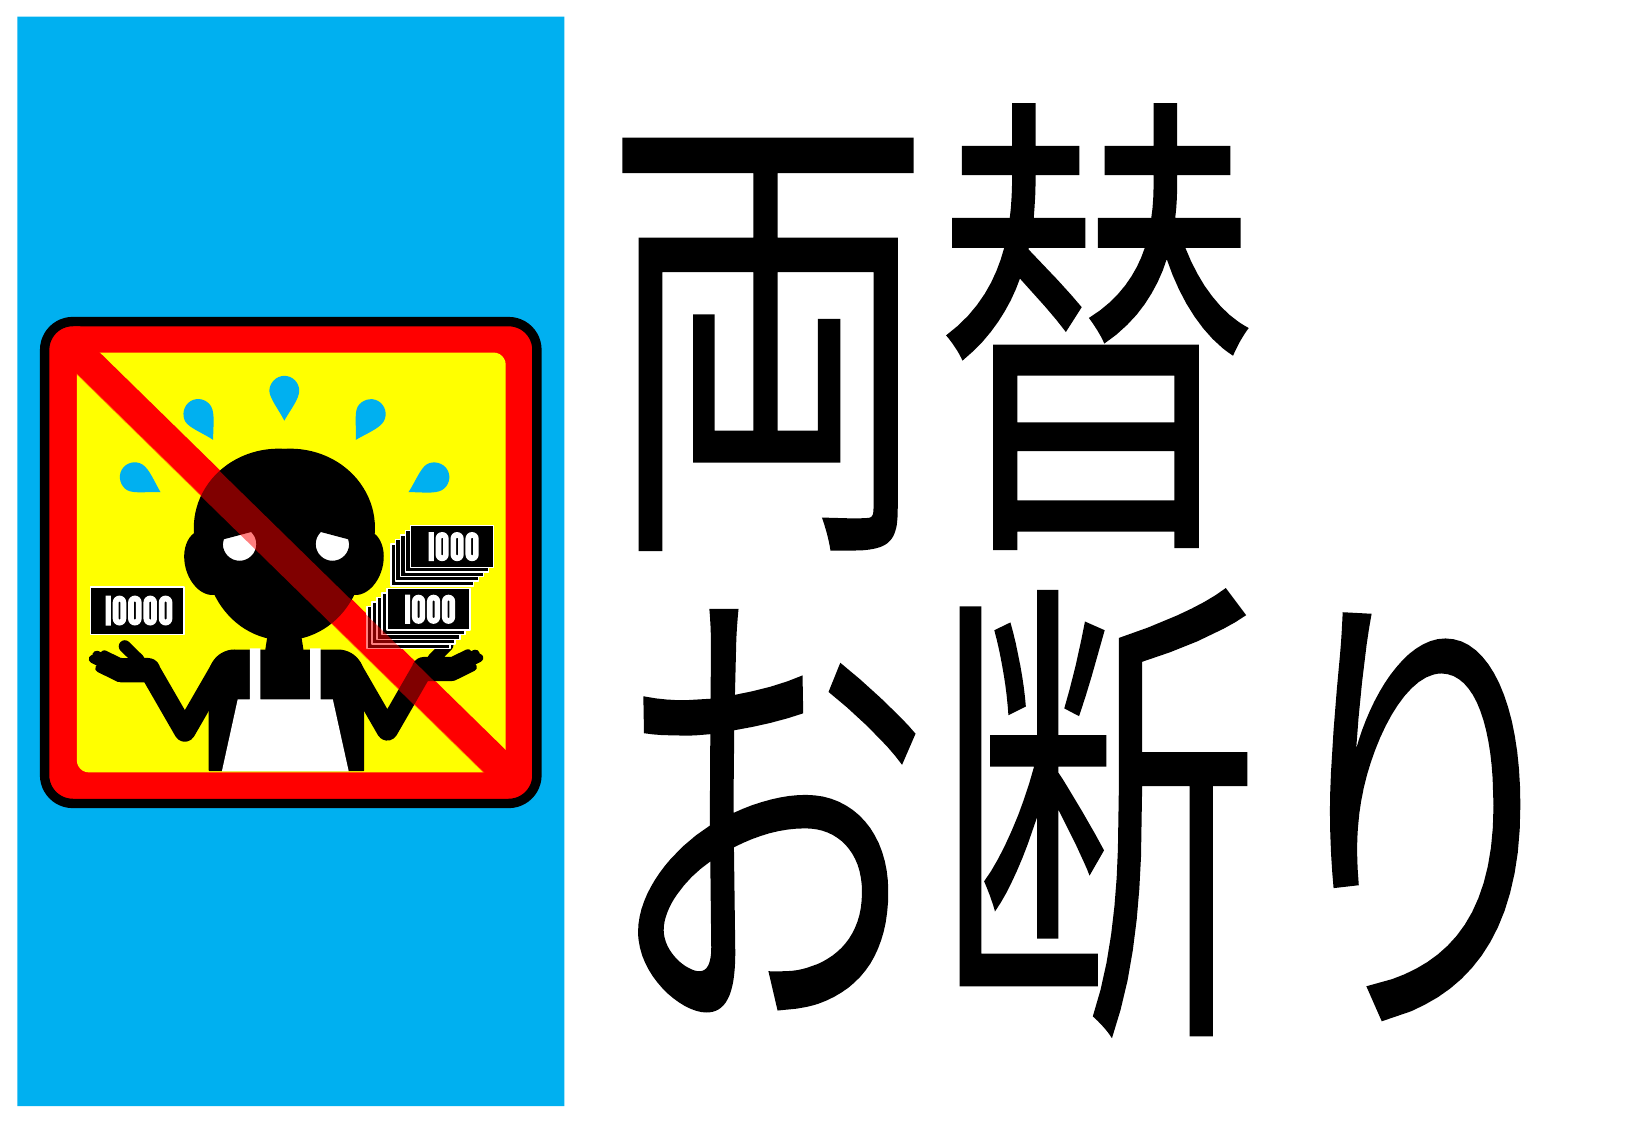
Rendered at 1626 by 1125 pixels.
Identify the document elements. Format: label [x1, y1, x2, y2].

text_box [15, 15, 566, 1108]
text_box [44, 321, 538, 804]
